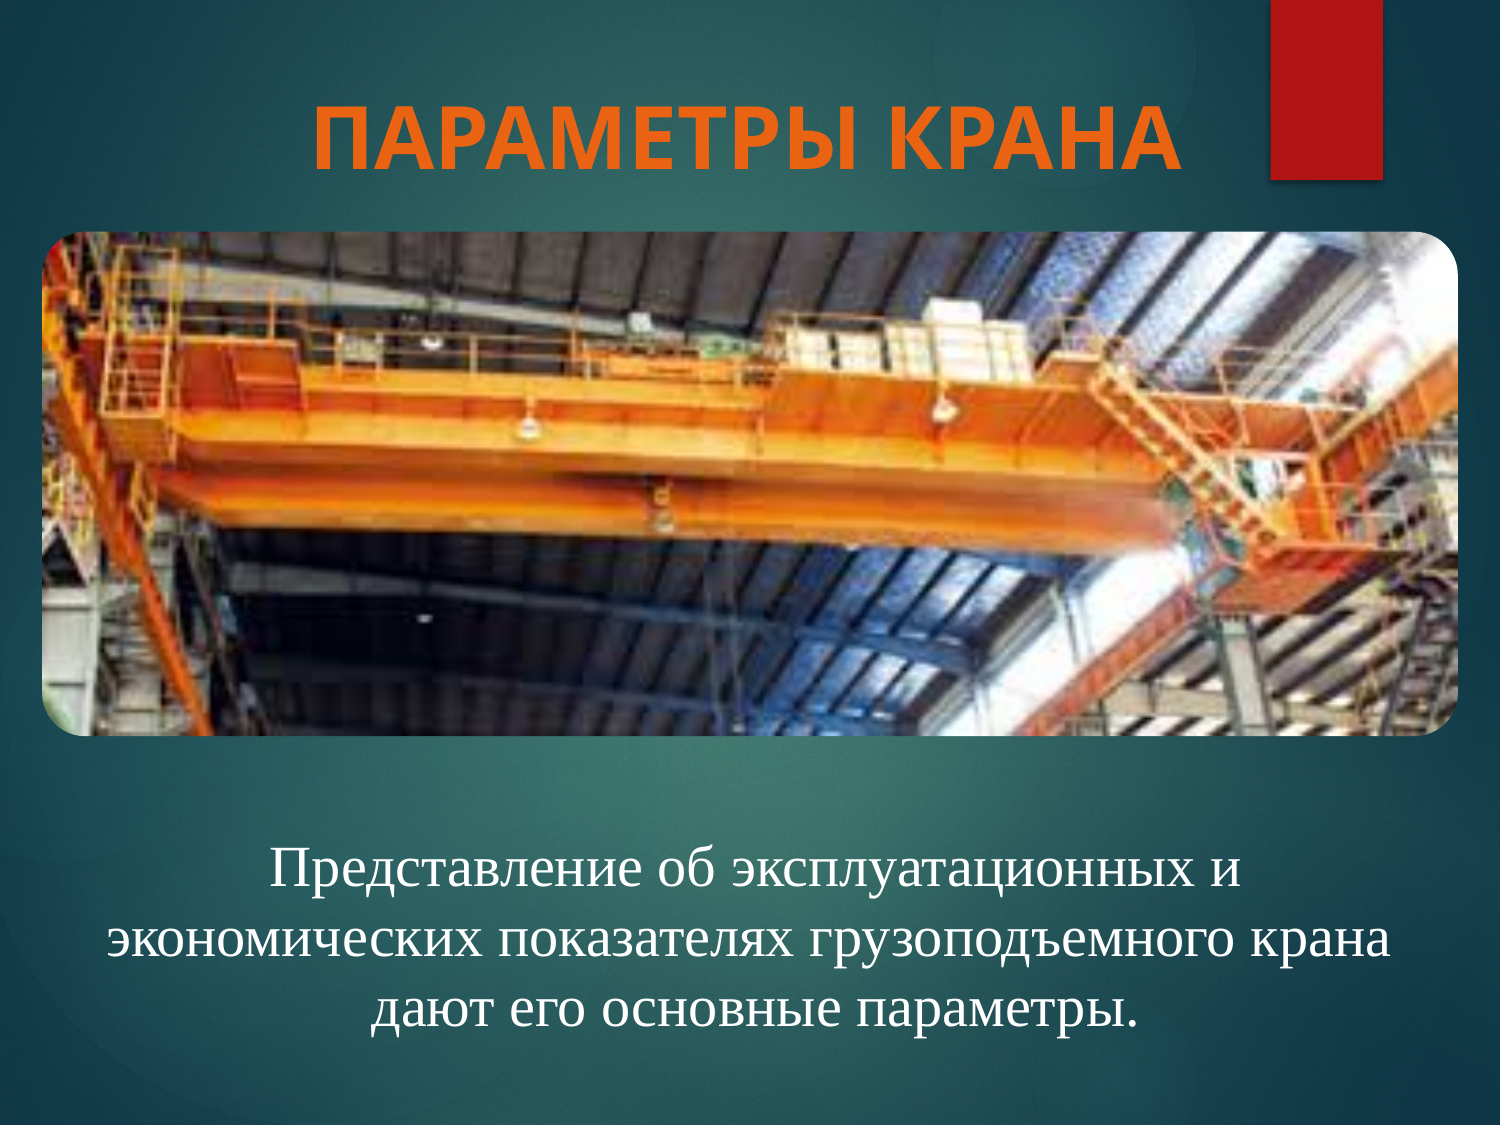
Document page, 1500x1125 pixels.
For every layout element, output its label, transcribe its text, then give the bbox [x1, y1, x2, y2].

text_box Представление об эксплуатационных и экономических показателях грузоподъемного крана дают его основные параметры. [64, 820, 1447, 1116]
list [41, 231, 1459, 737]
title ПАРАМЕТРЫ КРАНА [79, 74, 1412, 229]
